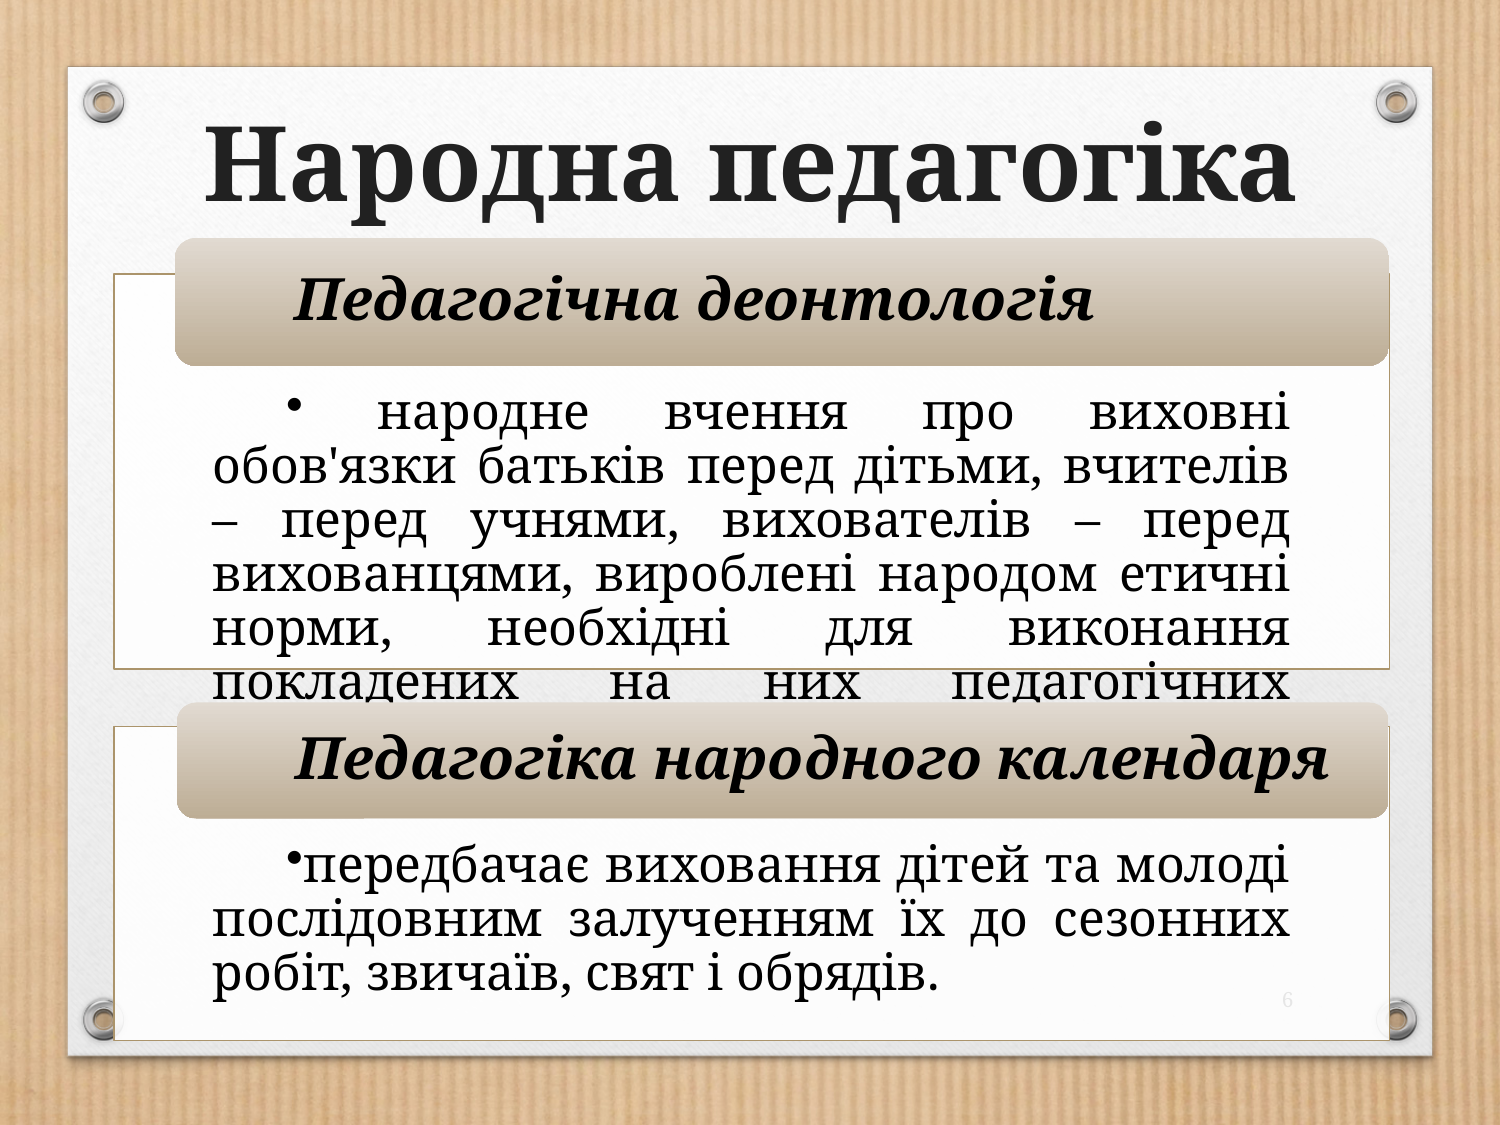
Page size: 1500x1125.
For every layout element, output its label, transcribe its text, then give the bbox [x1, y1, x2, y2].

picture [0, 0, 1500, 1125]
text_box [113, 231, 1390, 1047]
text_box Народна педагогіка [76, 90, 1427, 278]
